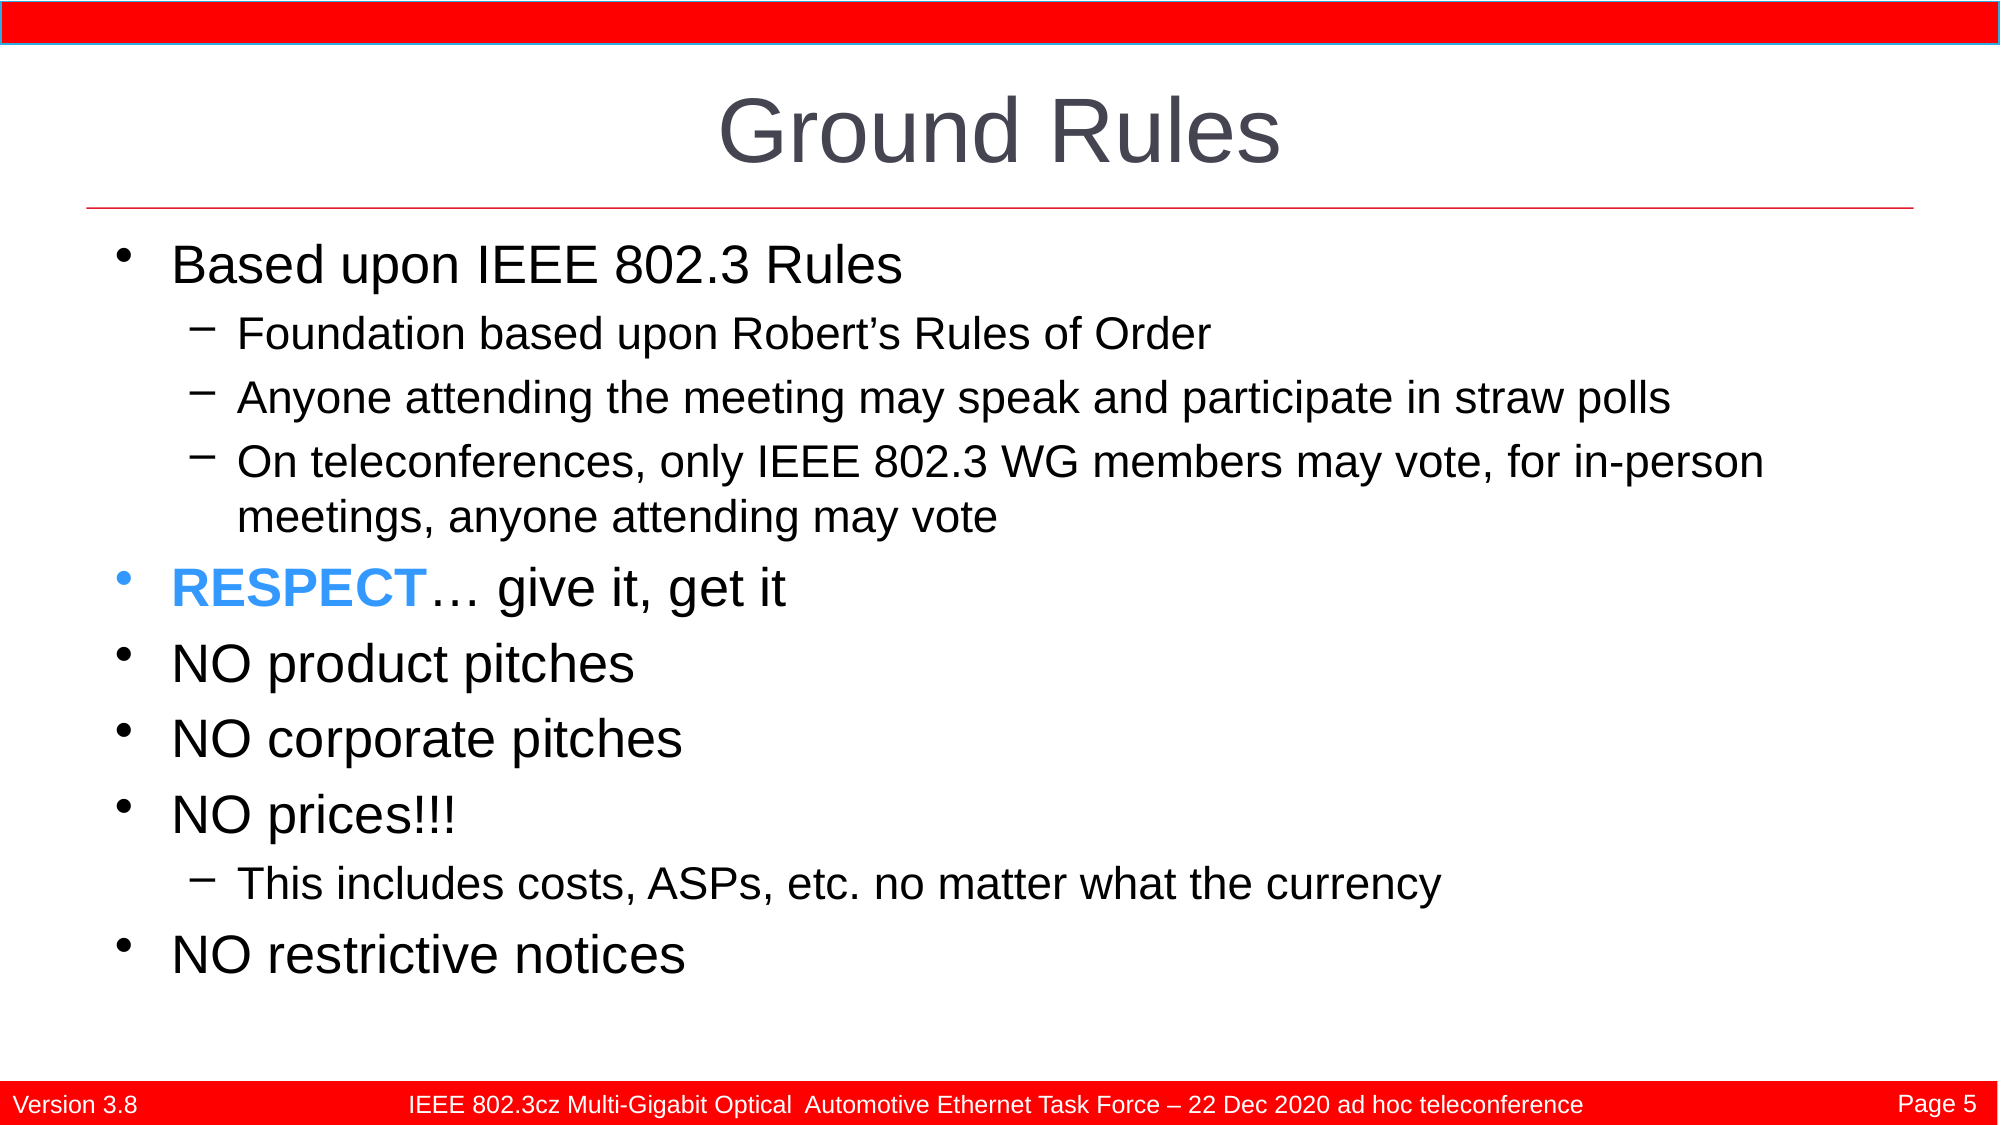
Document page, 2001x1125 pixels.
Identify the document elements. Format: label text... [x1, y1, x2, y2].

title Ground Rules [99, 66, 1901, 197]
list Based upon IEEE 802.3 Rules Foundation based upon Robert’s Rules of Order Anyone attending the meeting may speak and participate in straw polls On teleconferences, only IEEE 802.3 WG members may vote, for in-person meetings, anyone attending may vote RESPECT… give it, get it NO product pitches NO corporate pitches NO prices!!! This includes costs, ASPs, etc. no matter what the currency NO restrictive notices [99, 221, 1901, 965]
